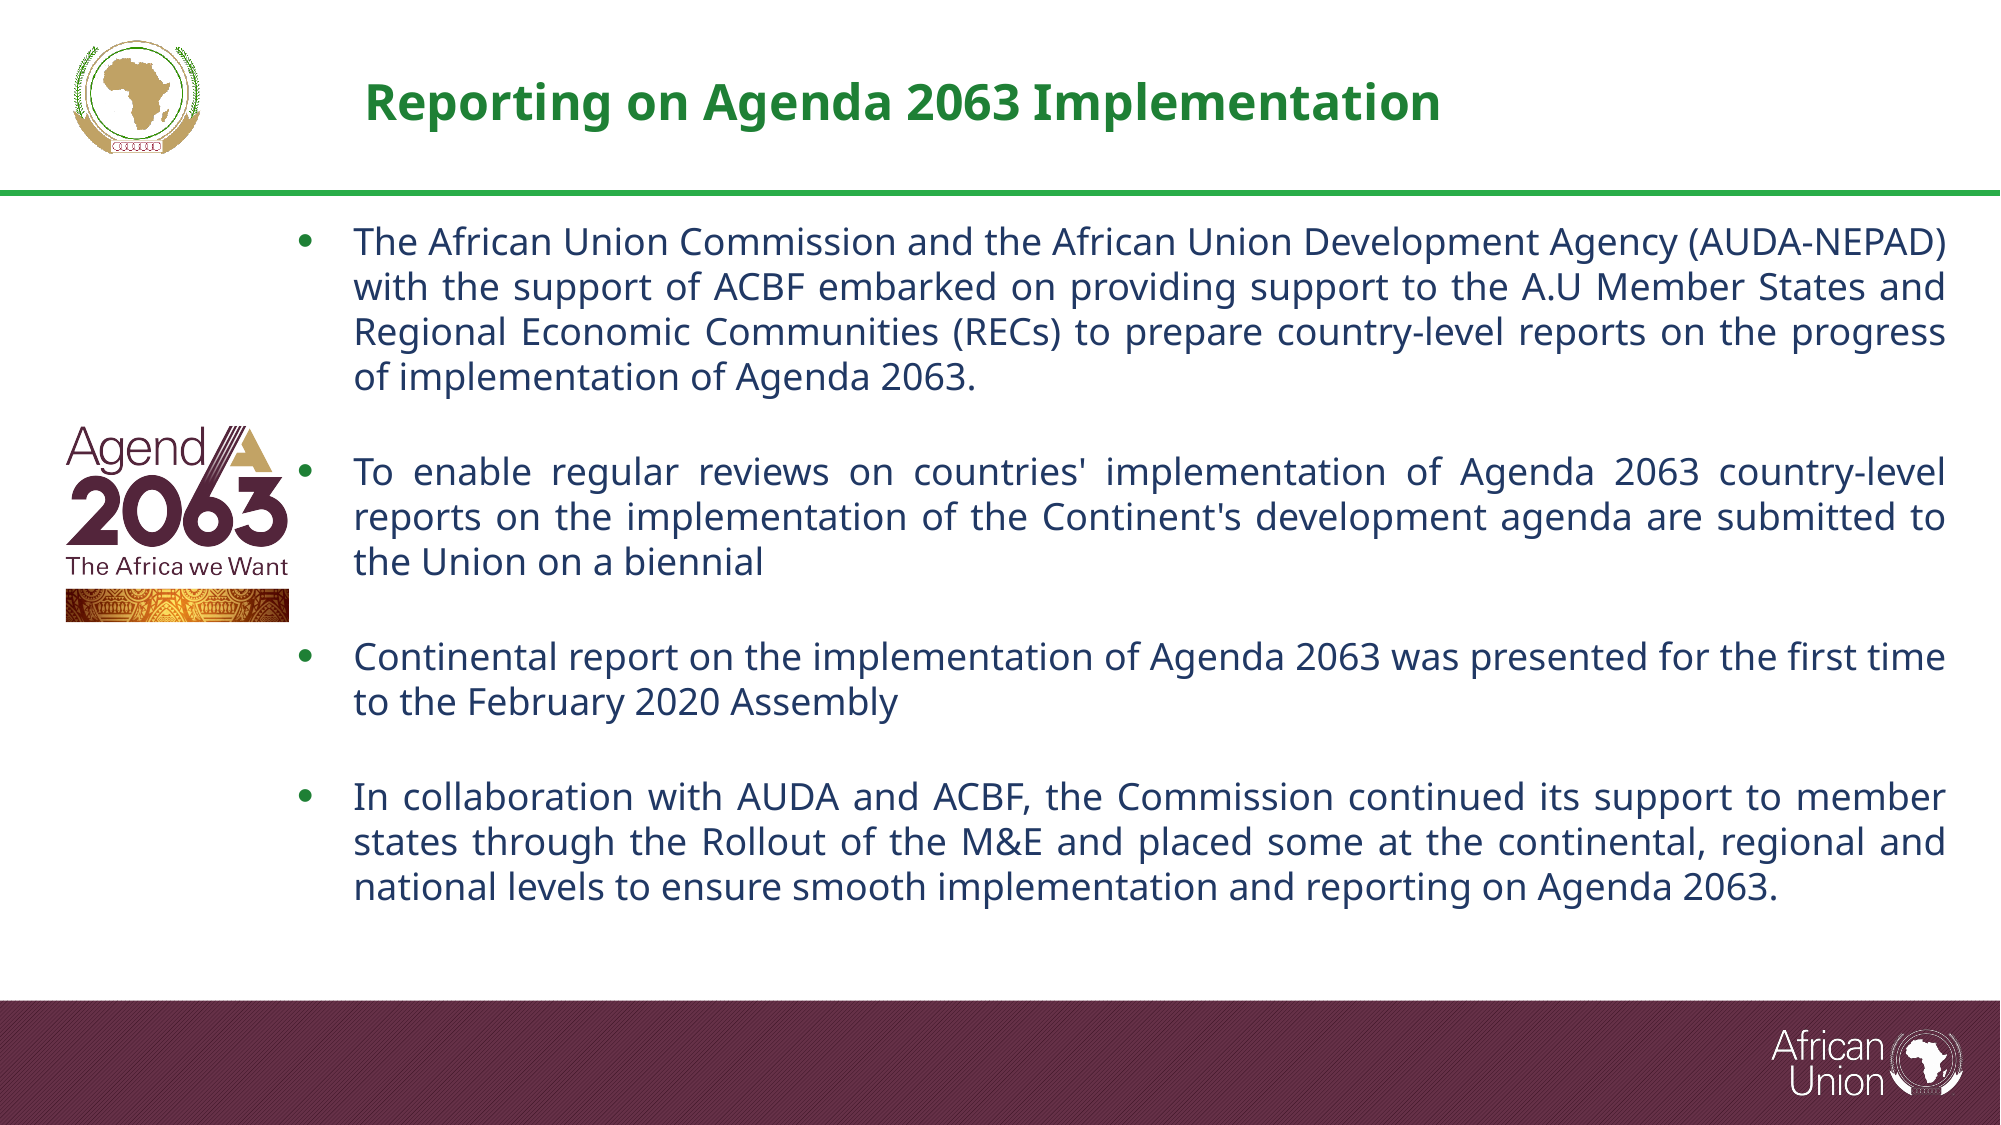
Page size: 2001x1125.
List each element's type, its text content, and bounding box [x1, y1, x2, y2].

list The African Union Commission and the African Union Development Agency (AUDA-NEPAD) with the support of ACBF embarked on providing support to the A.U Member States and Regional Economic Communities (RECs) to prepare country-level reports on the progress of implementation of Agenda 2063. To enable regular reviews on countries' implementation of Agenda 2063 country-level reports on the implementation of the Continent's development agenda are submitted to the Union on a biennial Continental report on the implementation of Agenda 2063 was presented for the first time to the February 2020 Assembly In collaboration with AUDA and ACBF, the Commission continued its support to member states through the Rollout of the M&E and placed some at the continental, regional and national levels to ensure smooth implementation and reporting on Agenda 2063. [262, 210, 1963, 948]
picture [56, 420, 299, 650]
picture [1734, 1000, 2000, 1125]
picture [71, 38, 202, 156]
text_box Reporting on Agenda 2063 Implementation [349, 62, 1880, 138]
text_box [0, 1000, 1734, 1125]
